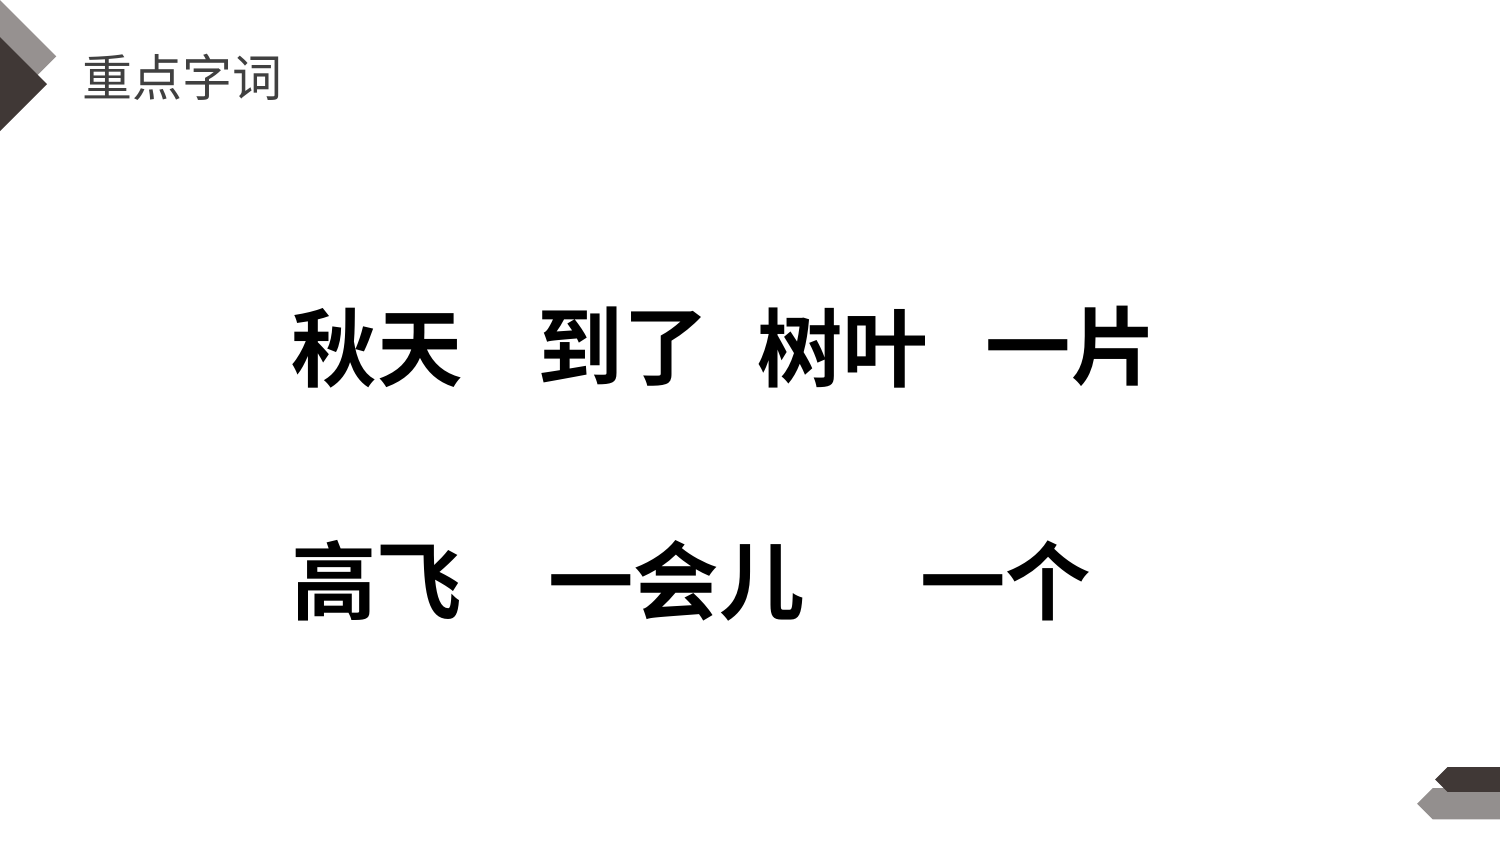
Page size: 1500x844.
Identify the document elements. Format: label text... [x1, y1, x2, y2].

text_box 高飞 [280, 522, 492, 636]
text_box 一个 [909, 522, 1238, 636]
text_box 树叶 [746, 289, 984, 403]
text_box 一会儿 [537, 522, 866, 636]
text_box 重点字词 [71, 40, 579, 113]
text_box 秋天 [280, 289, 543, 403]
text_box 一片 [974, 287, 1186, 401]
text_box 到了 [526, 287, 738, 401]
